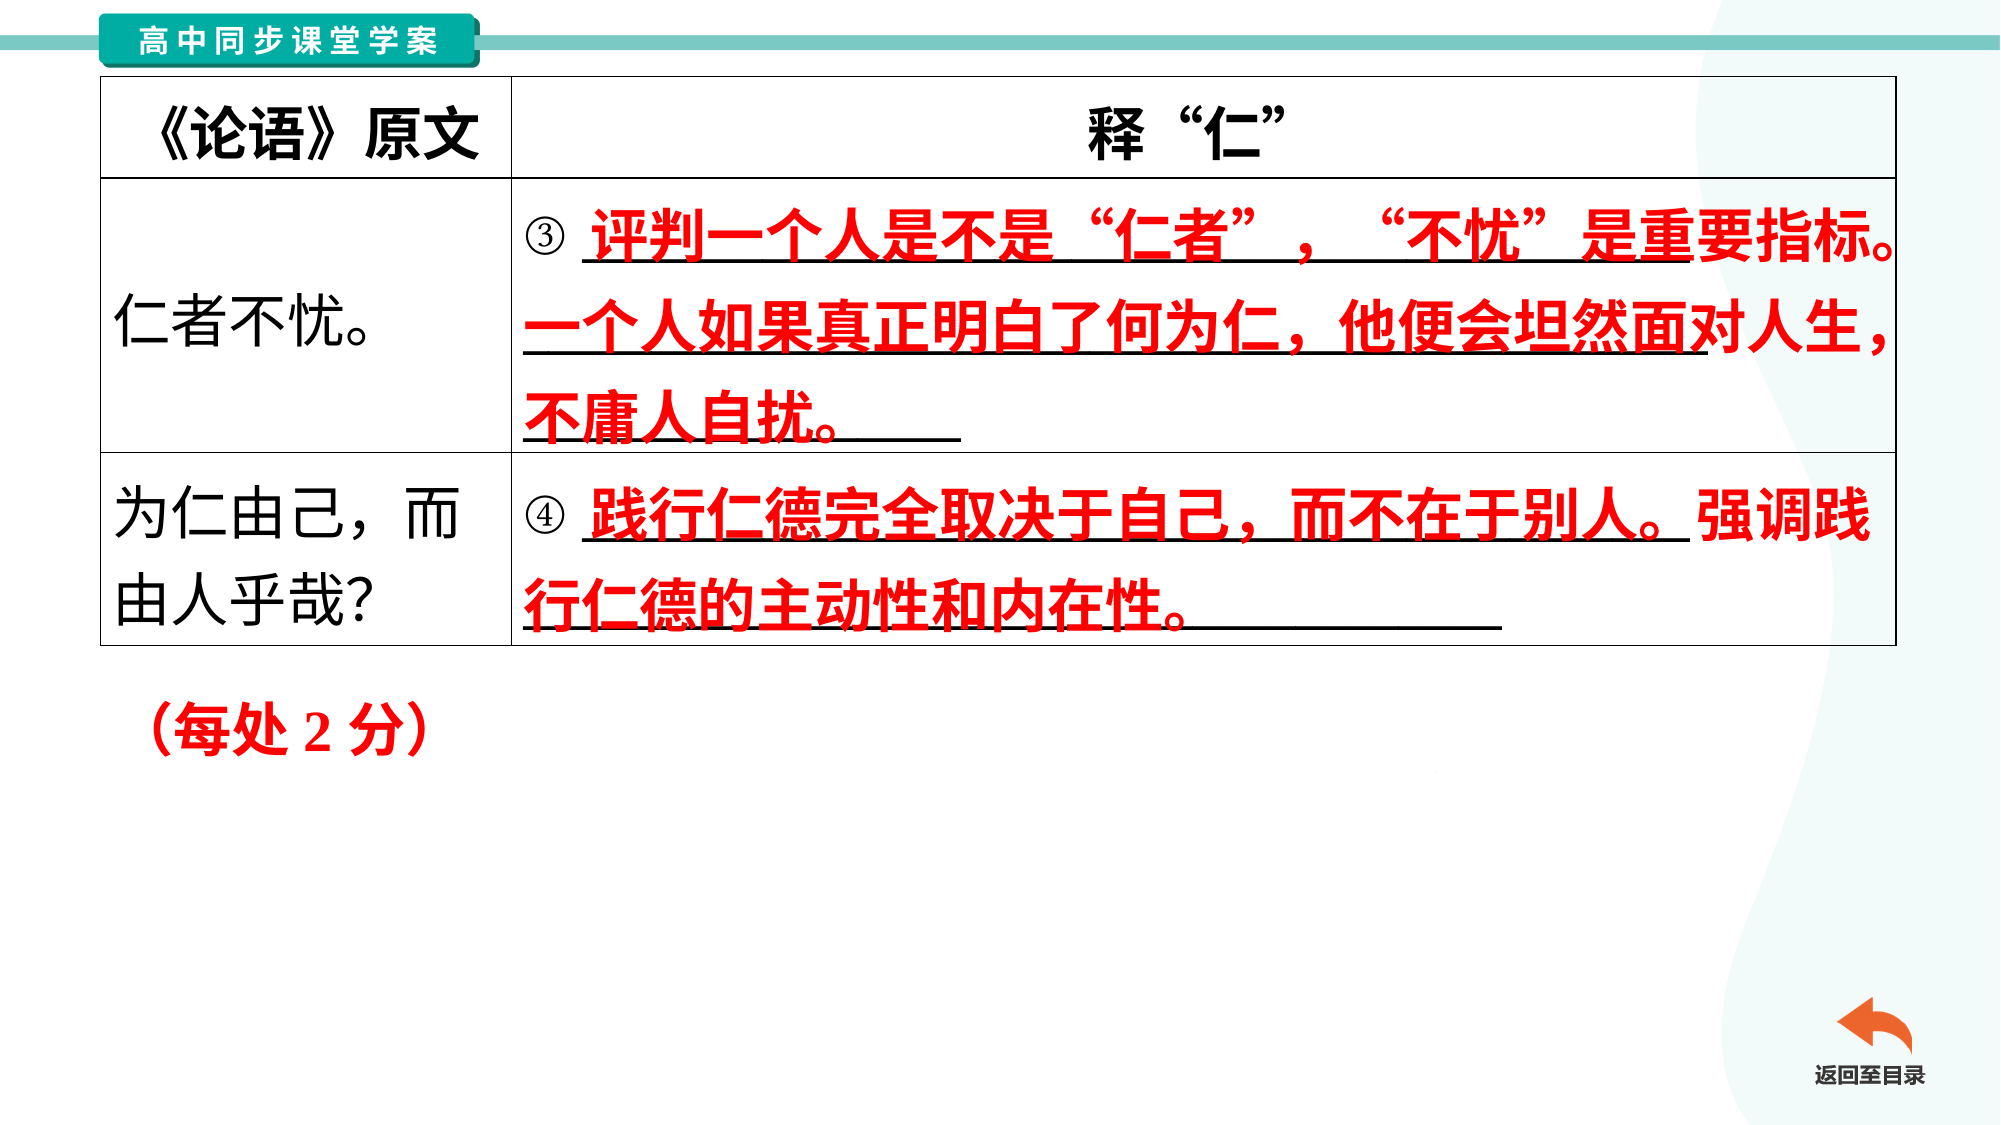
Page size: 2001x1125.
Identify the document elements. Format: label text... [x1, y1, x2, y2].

table_header 《论语》原文 [101, 77, 511, 177]
text_box （每处2分） [100, 685, 1101, 771]
table_cell 仁者不忧。 [101, 179, 511, 452]
table_cell ④ ___________________________________________ ______________________________________ [512, 453, 1895, 645]
table_cell 为仁由己，而 由人乎哉？ [101, 453, 511, 645]
picture [0, 0, 2000, 1125]
table_header 释“仁” [512, 77, 1895, 177]
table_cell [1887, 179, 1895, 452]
text_box 评判一个人是不是“仁者”，“不忧”是重要指标。一个人如果真正明白了何为仁，他便会坦然面对人生，不庸人自扰。 [523, 178, 1887, 452]
table_cell ③ ___________________________________________ ______________________________________________ _________________ [512, 179, 523, 452]
text_box 践行仁德完全取决于自己，而不在于别人。强调践行仁德的主动性和内在性。 [523, 457, 1887, 640]
